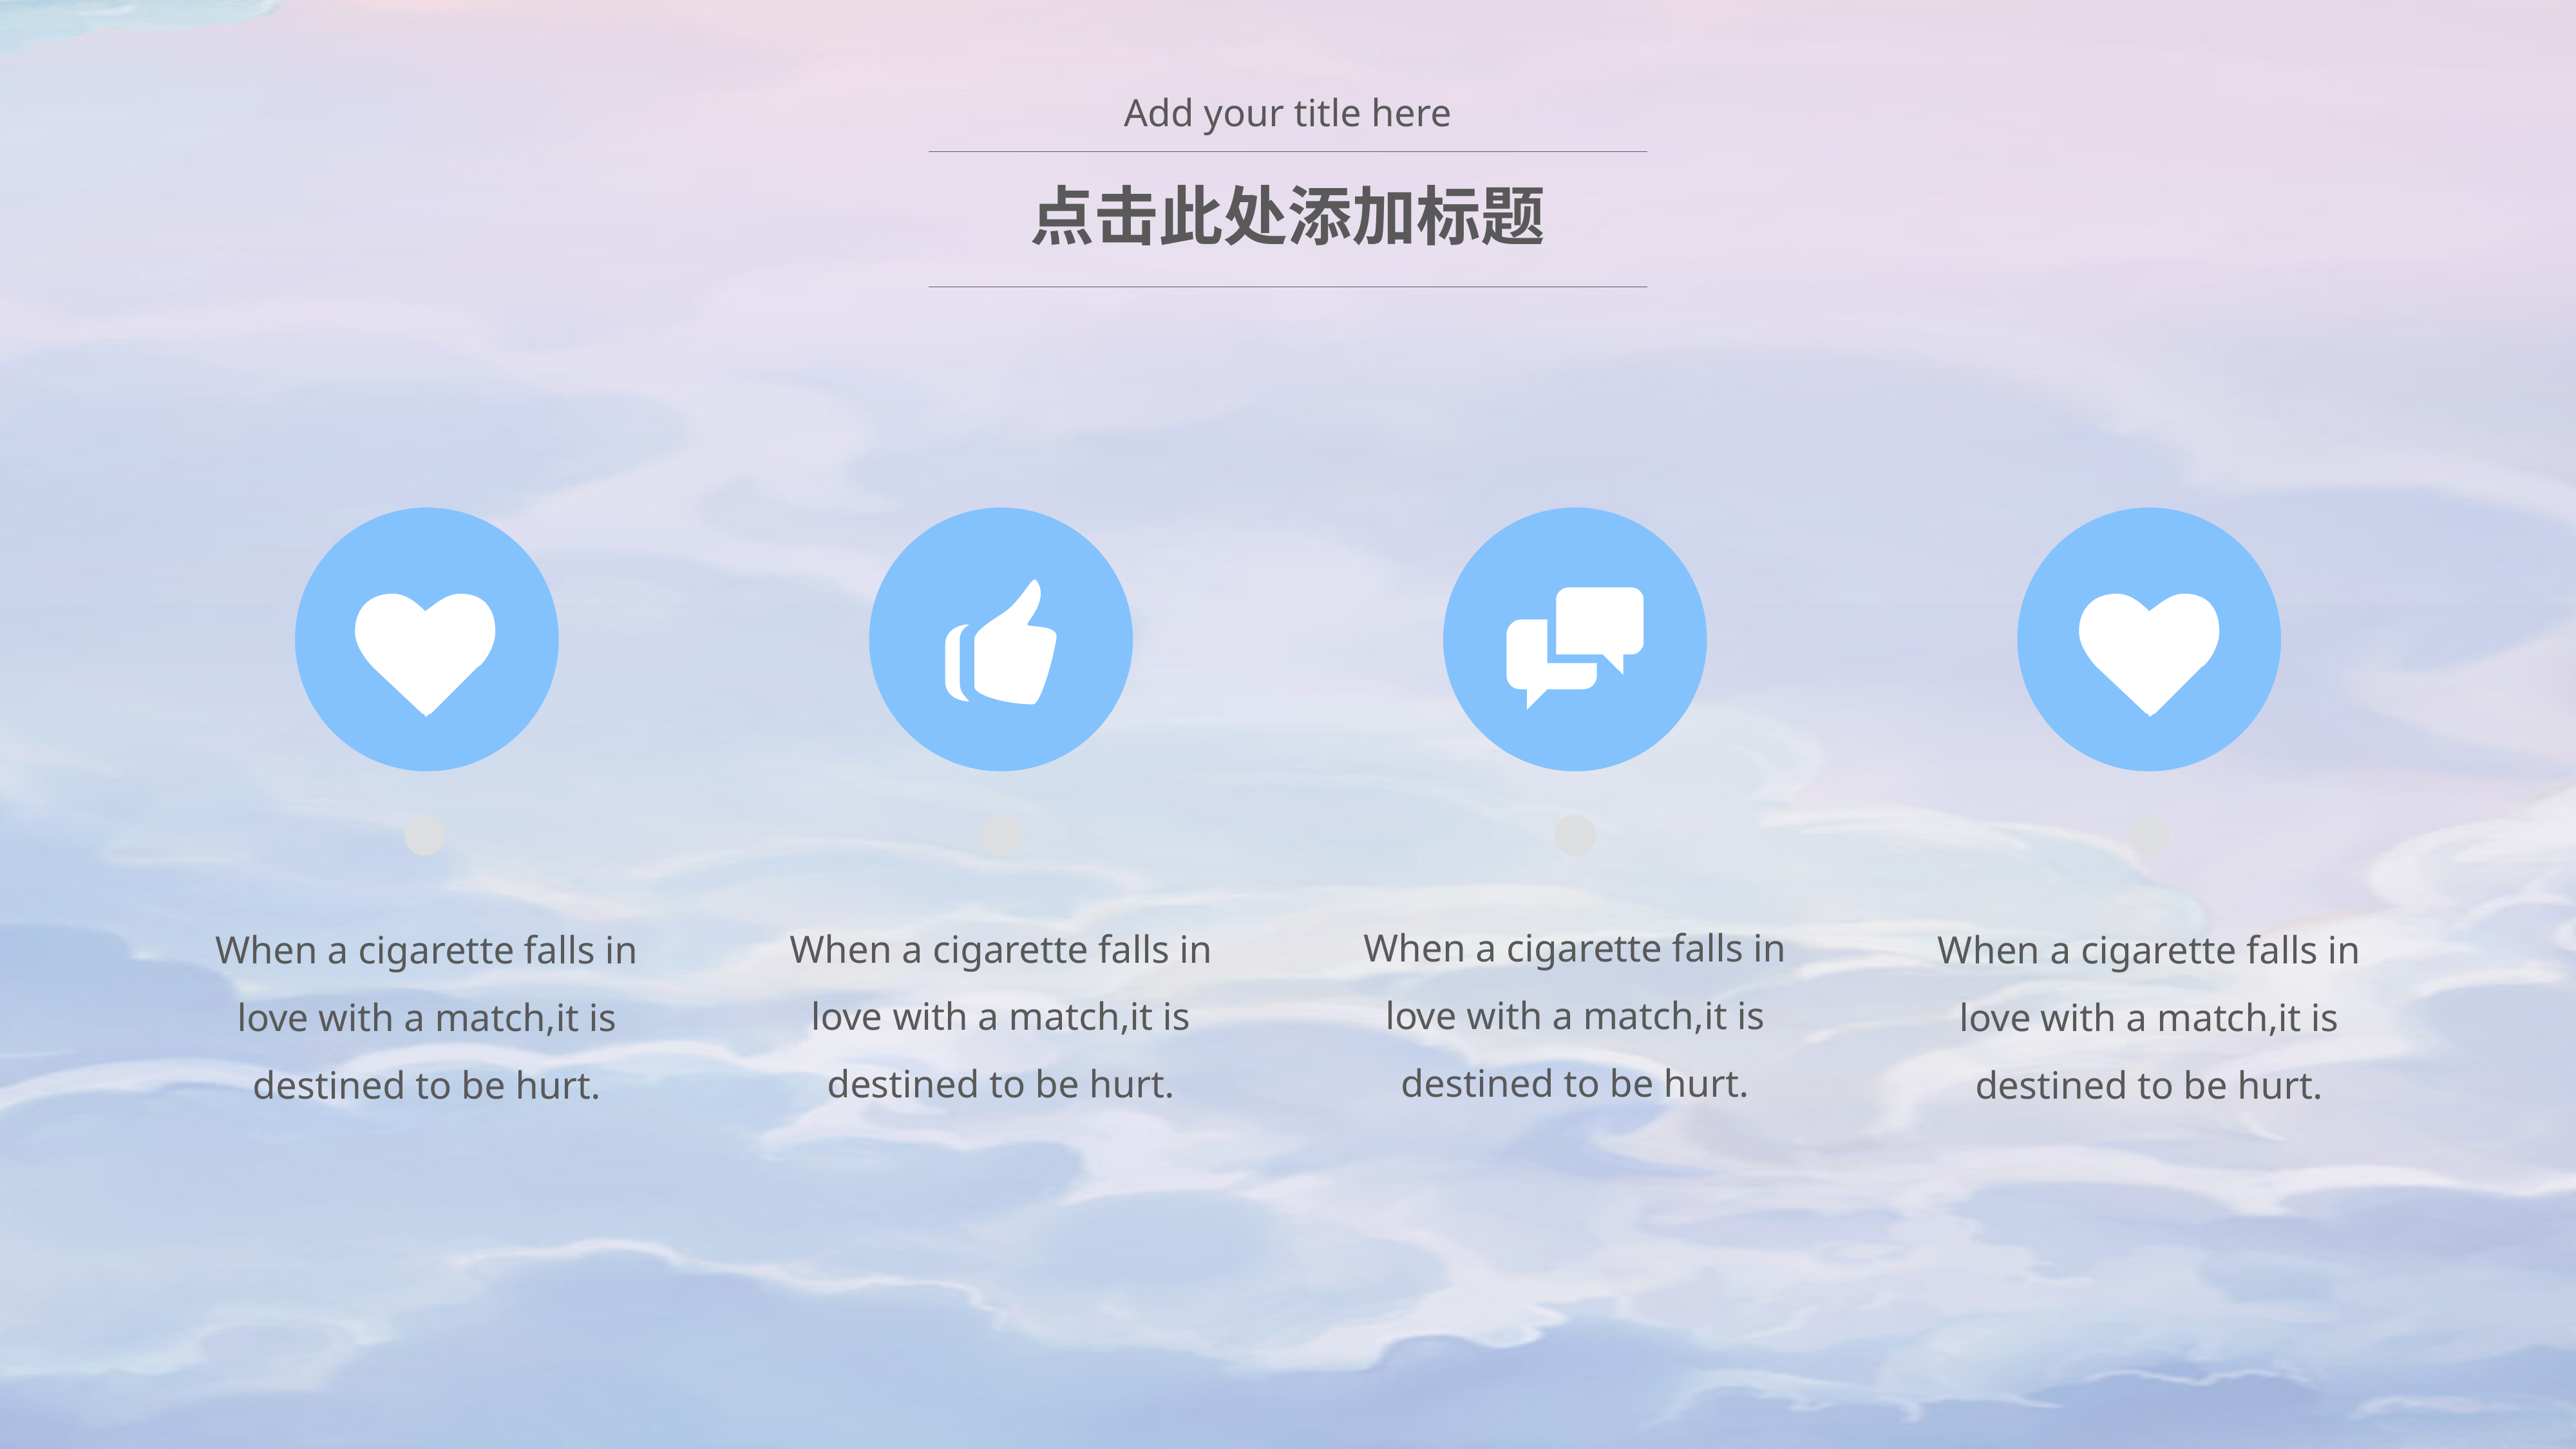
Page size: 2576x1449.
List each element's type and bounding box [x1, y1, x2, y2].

text_box [294, 507, 559, 772]
text_box [2017, 507, 2282, 772]
text_box [869, 507, 1133, 772]
text_box [1443, 507, 1707, 772]
picture [0, 0, 2576, 1449]
